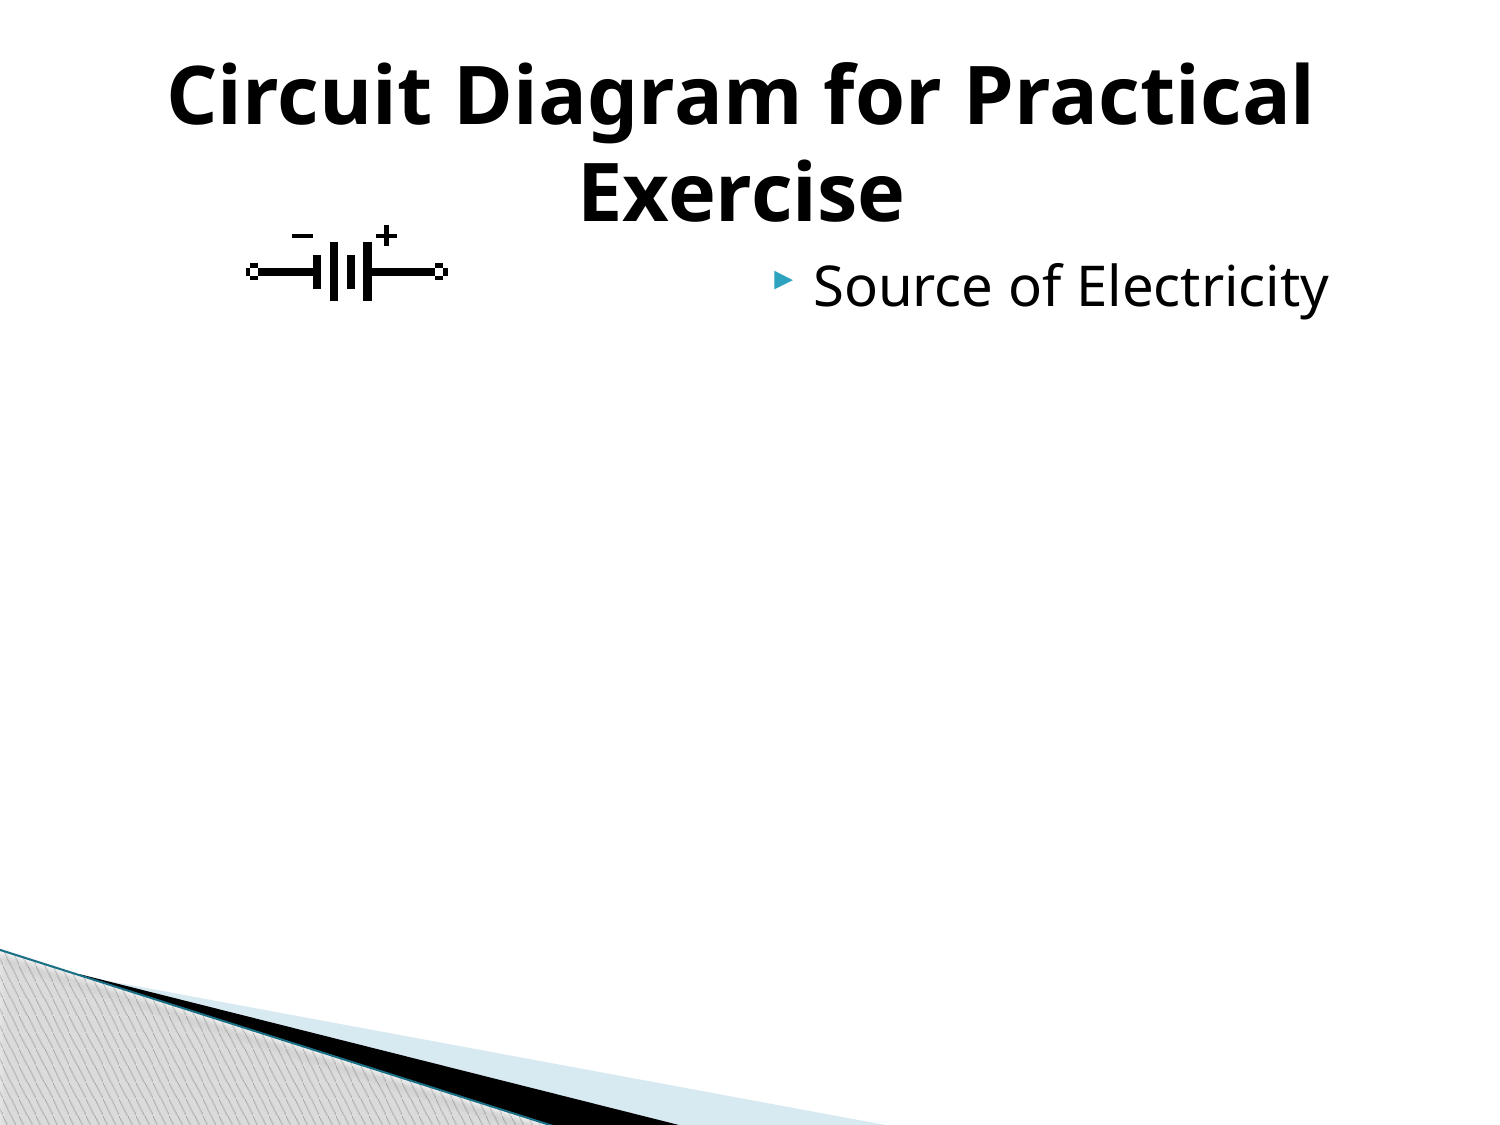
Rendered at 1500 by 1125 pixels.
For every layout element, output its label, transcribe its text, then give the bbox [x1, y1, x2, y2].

list Source of Electricity [738, 243, 1465, 986]
text_box Circuit Diagram for Practical Exercise [70, 35, 1414, 246]
picture [245, 175, 448, 378]
